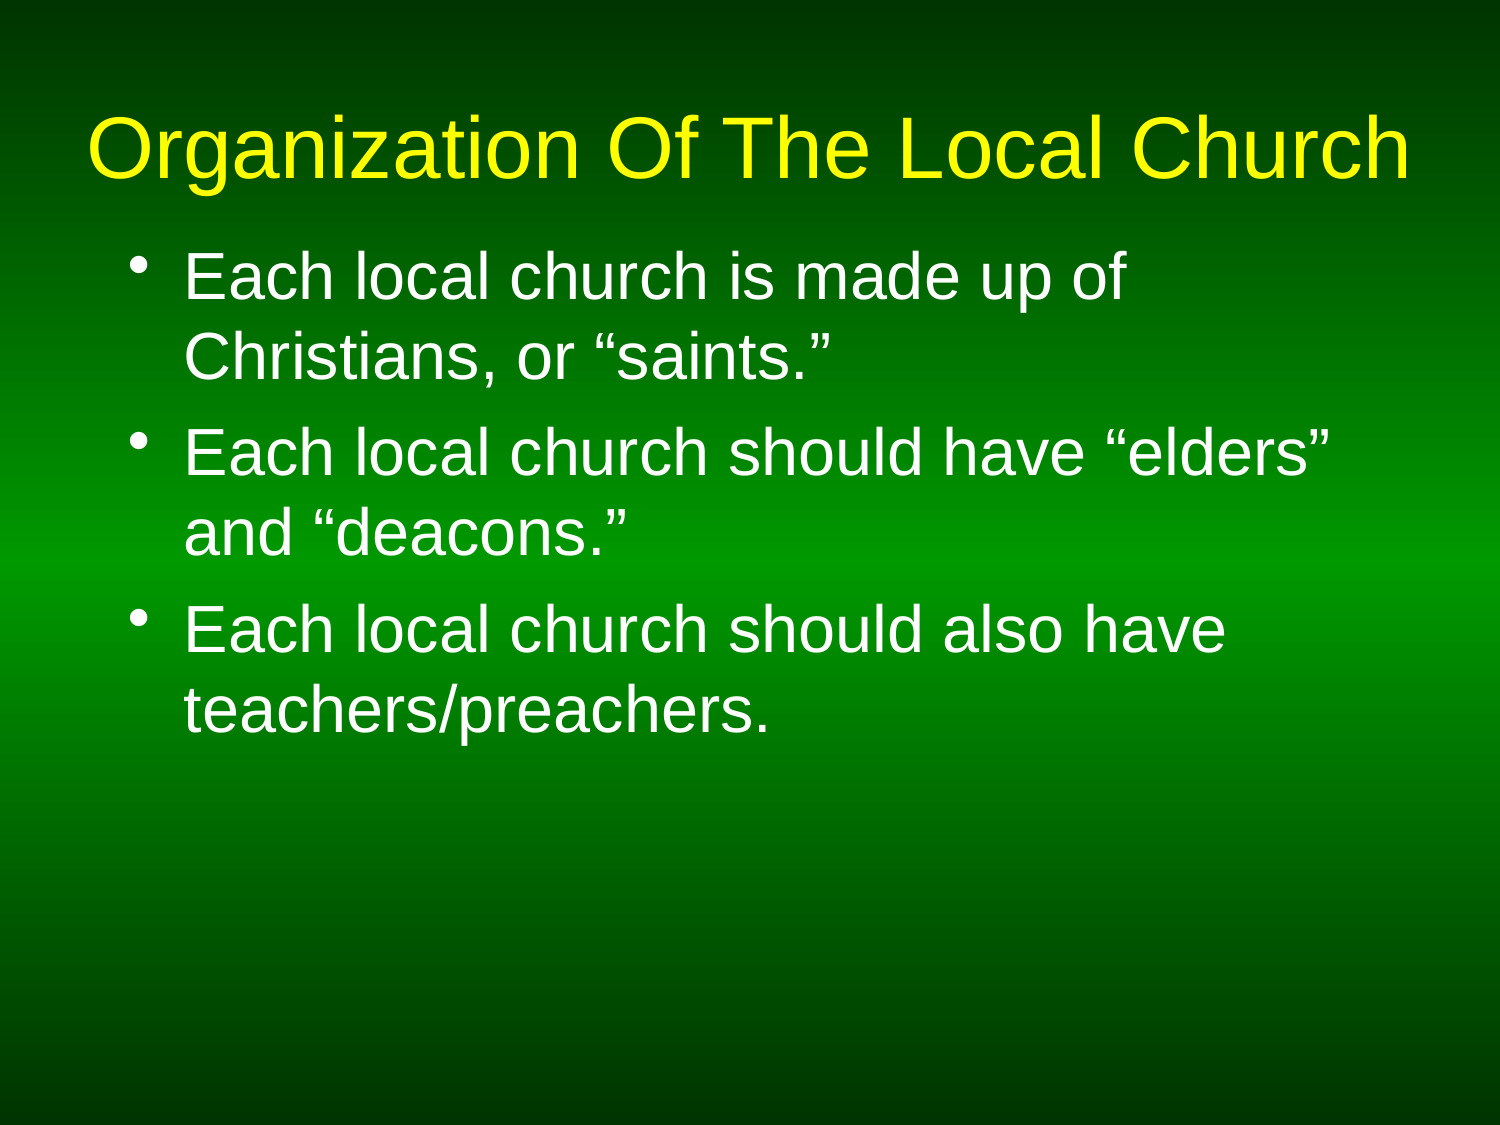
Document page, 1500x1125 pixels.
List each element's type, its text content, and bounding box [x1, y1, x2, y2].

list Each local church is made up of Christians, or “saints.” Each local church should have “elders” and “deacons.” Each local church should also have teachers/preachers. [112, 224, 1463, 1125]
title Organization Of The Local Church [37, 50, 1463, 238]
